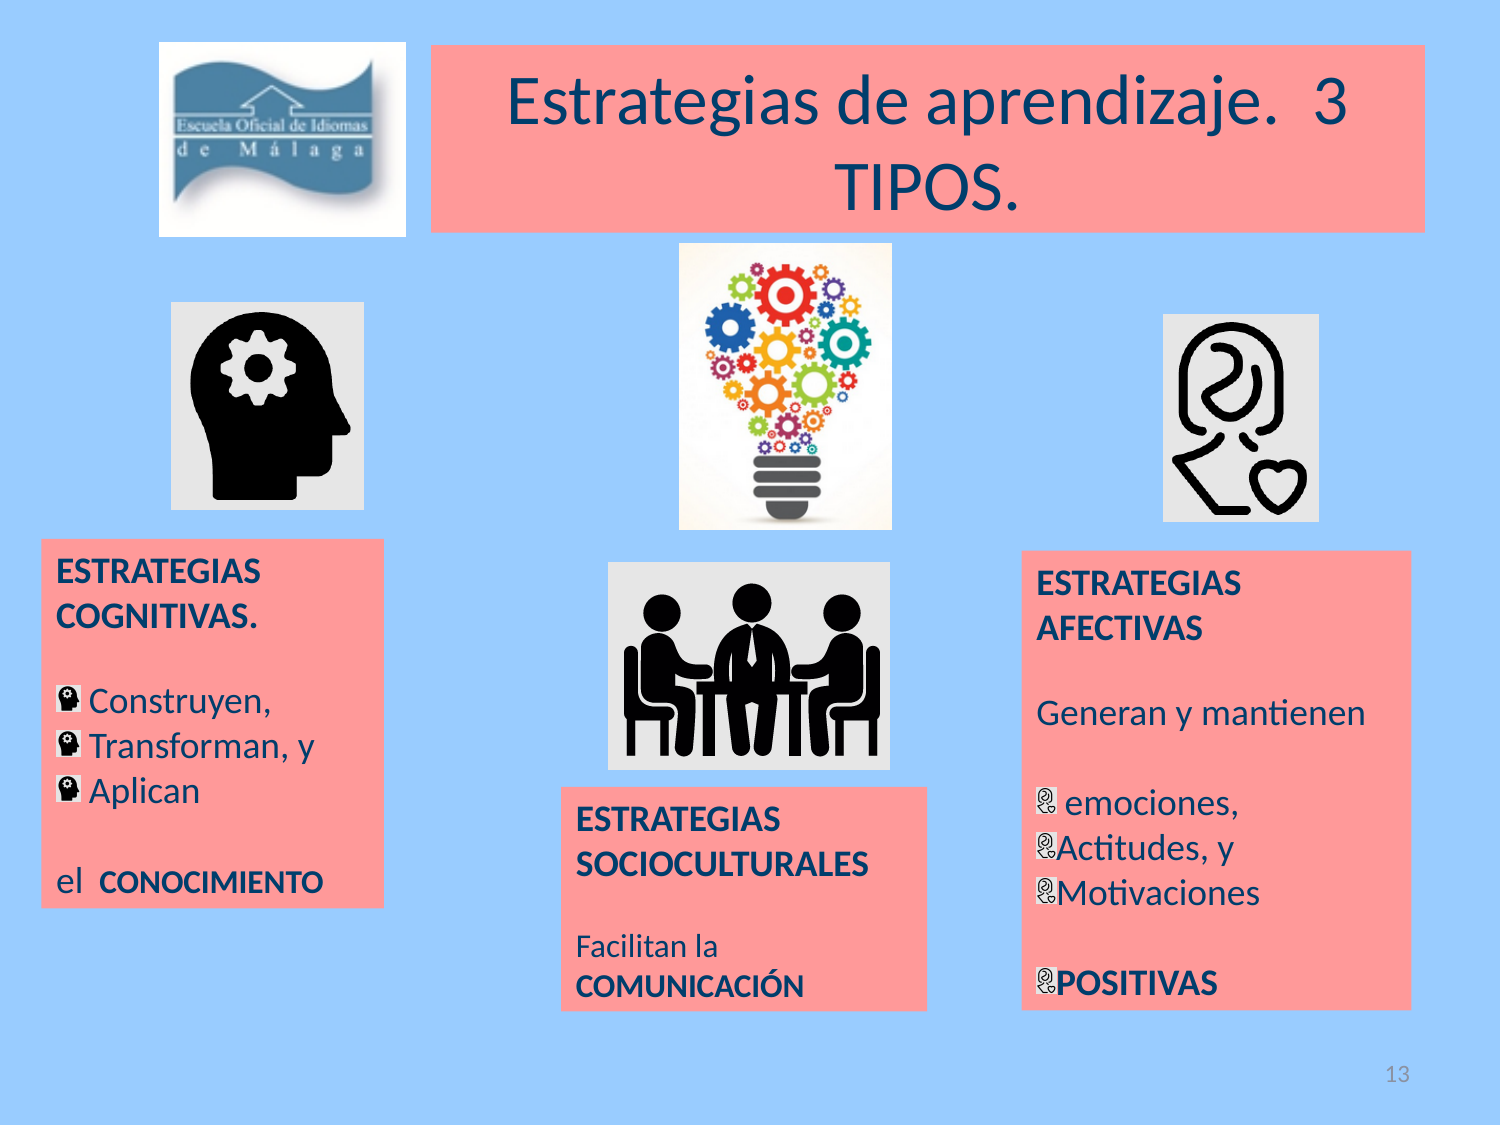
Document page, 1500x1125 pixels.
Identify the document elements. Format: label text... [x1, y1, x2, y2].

picture [56, 685, 81, 712]
picture [1036, 787, 1057, 814]
text_box ESTRATEGIAS AFECTIVAS Generan y mantienen emociones, Actitudes, y Motivaciones POSITIVAS [1021, 550, 1412, 1011]
picture [607, 562, 890, 770]
picture [56, 730, 81, 757]
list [678, 243, 892, 530]
picture [170, 302, 364, 510]
picture [159, 42, 406, 237]
picture [1036, 967, 1057, 994]
picture [1036, 877, 1057, 904]
slide_number 13 [1074, 1042, 1425, 1103]
picture [1163, 314, 1319, 522]
picture [56, 775, 81, 802]
title Estrategias de aprendizaje. 3 TIPOS. [431, 45, 1425, 233]
picture [1036, 832, 1057, 859]
text_box ESTRATEGIAS SOCIOCULTURALES Facilitan la COMUNICACIÓN [561, 786, 928, 1012]
text_box ESTRATEGIAS COGNITIVAS. Construyen, Transforman, y Aplican el CONOCIMIENTO [41, 538, 384, 909]
